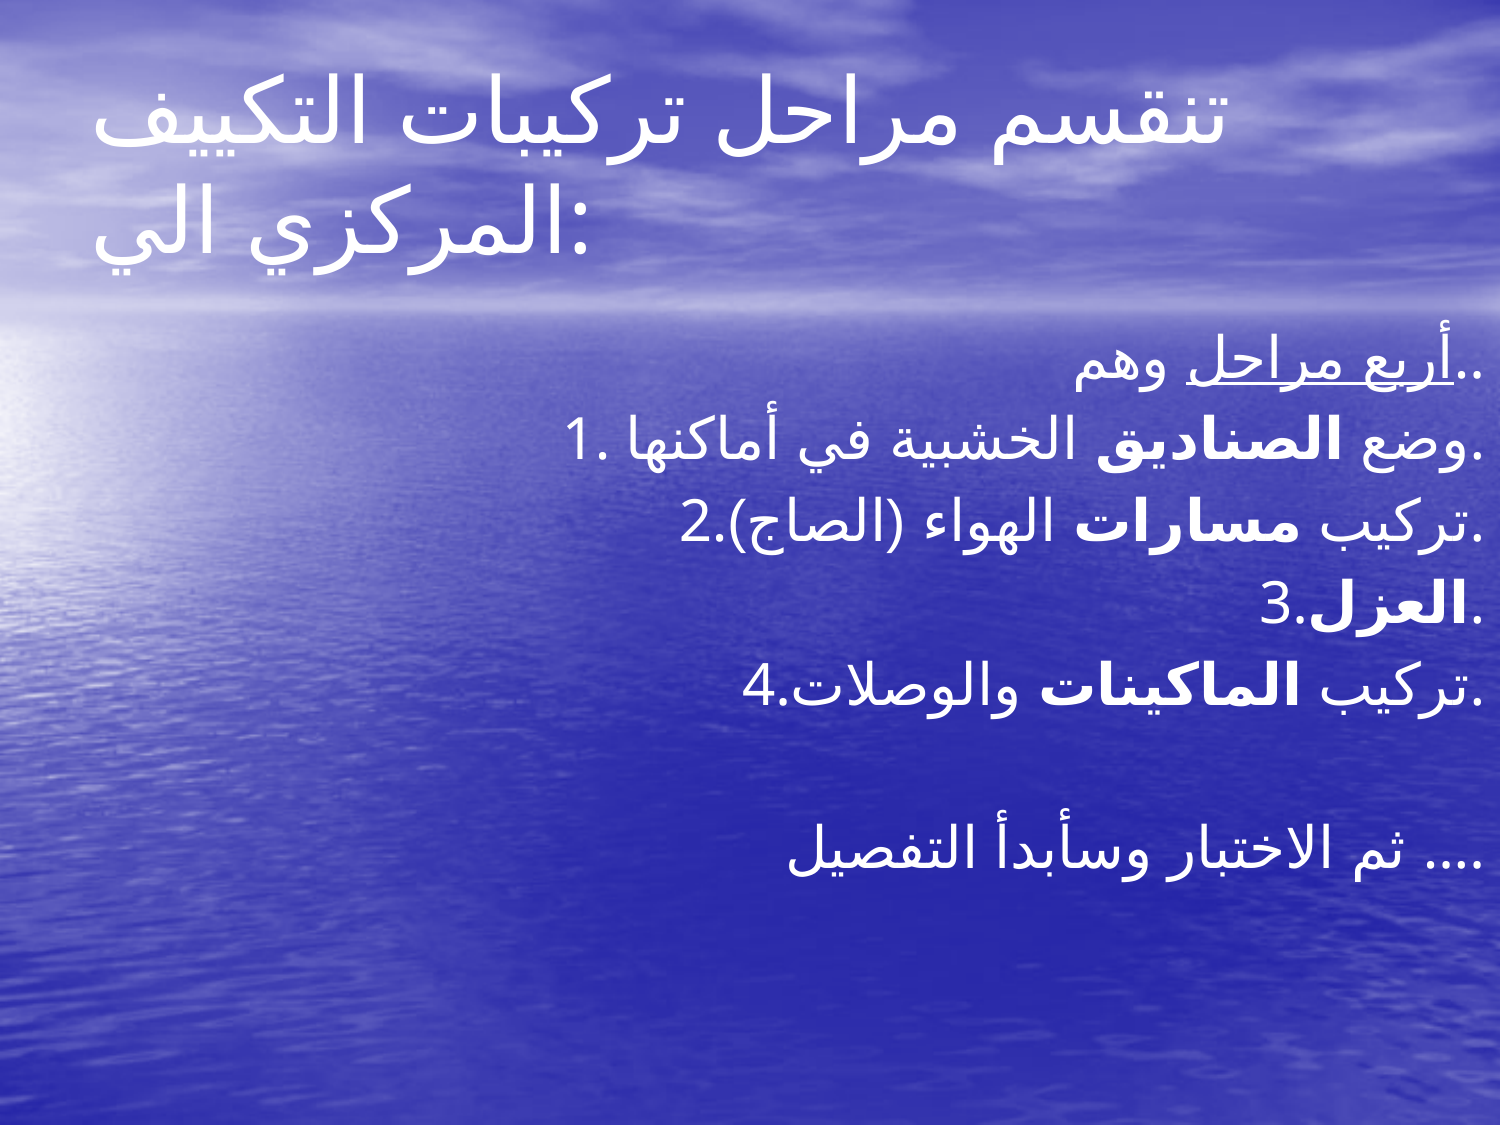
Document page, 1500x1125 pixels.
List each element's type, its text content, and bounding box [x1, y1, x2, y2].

title تنقسم مراحل تركيبات التكييف المركزي الي: [75, 47, 1425, 275]
list أربع مراحل وهم.. 1. وضع الصناديق الخشبية في أماكنها. 2.تركيب مسارات الهواء (الصاج). 3.العزل. 4.تركيب الماكينات والوصلات. ثم الاختبار وسأبدأ التفصيل .... [162, 312, 1500, 988]
